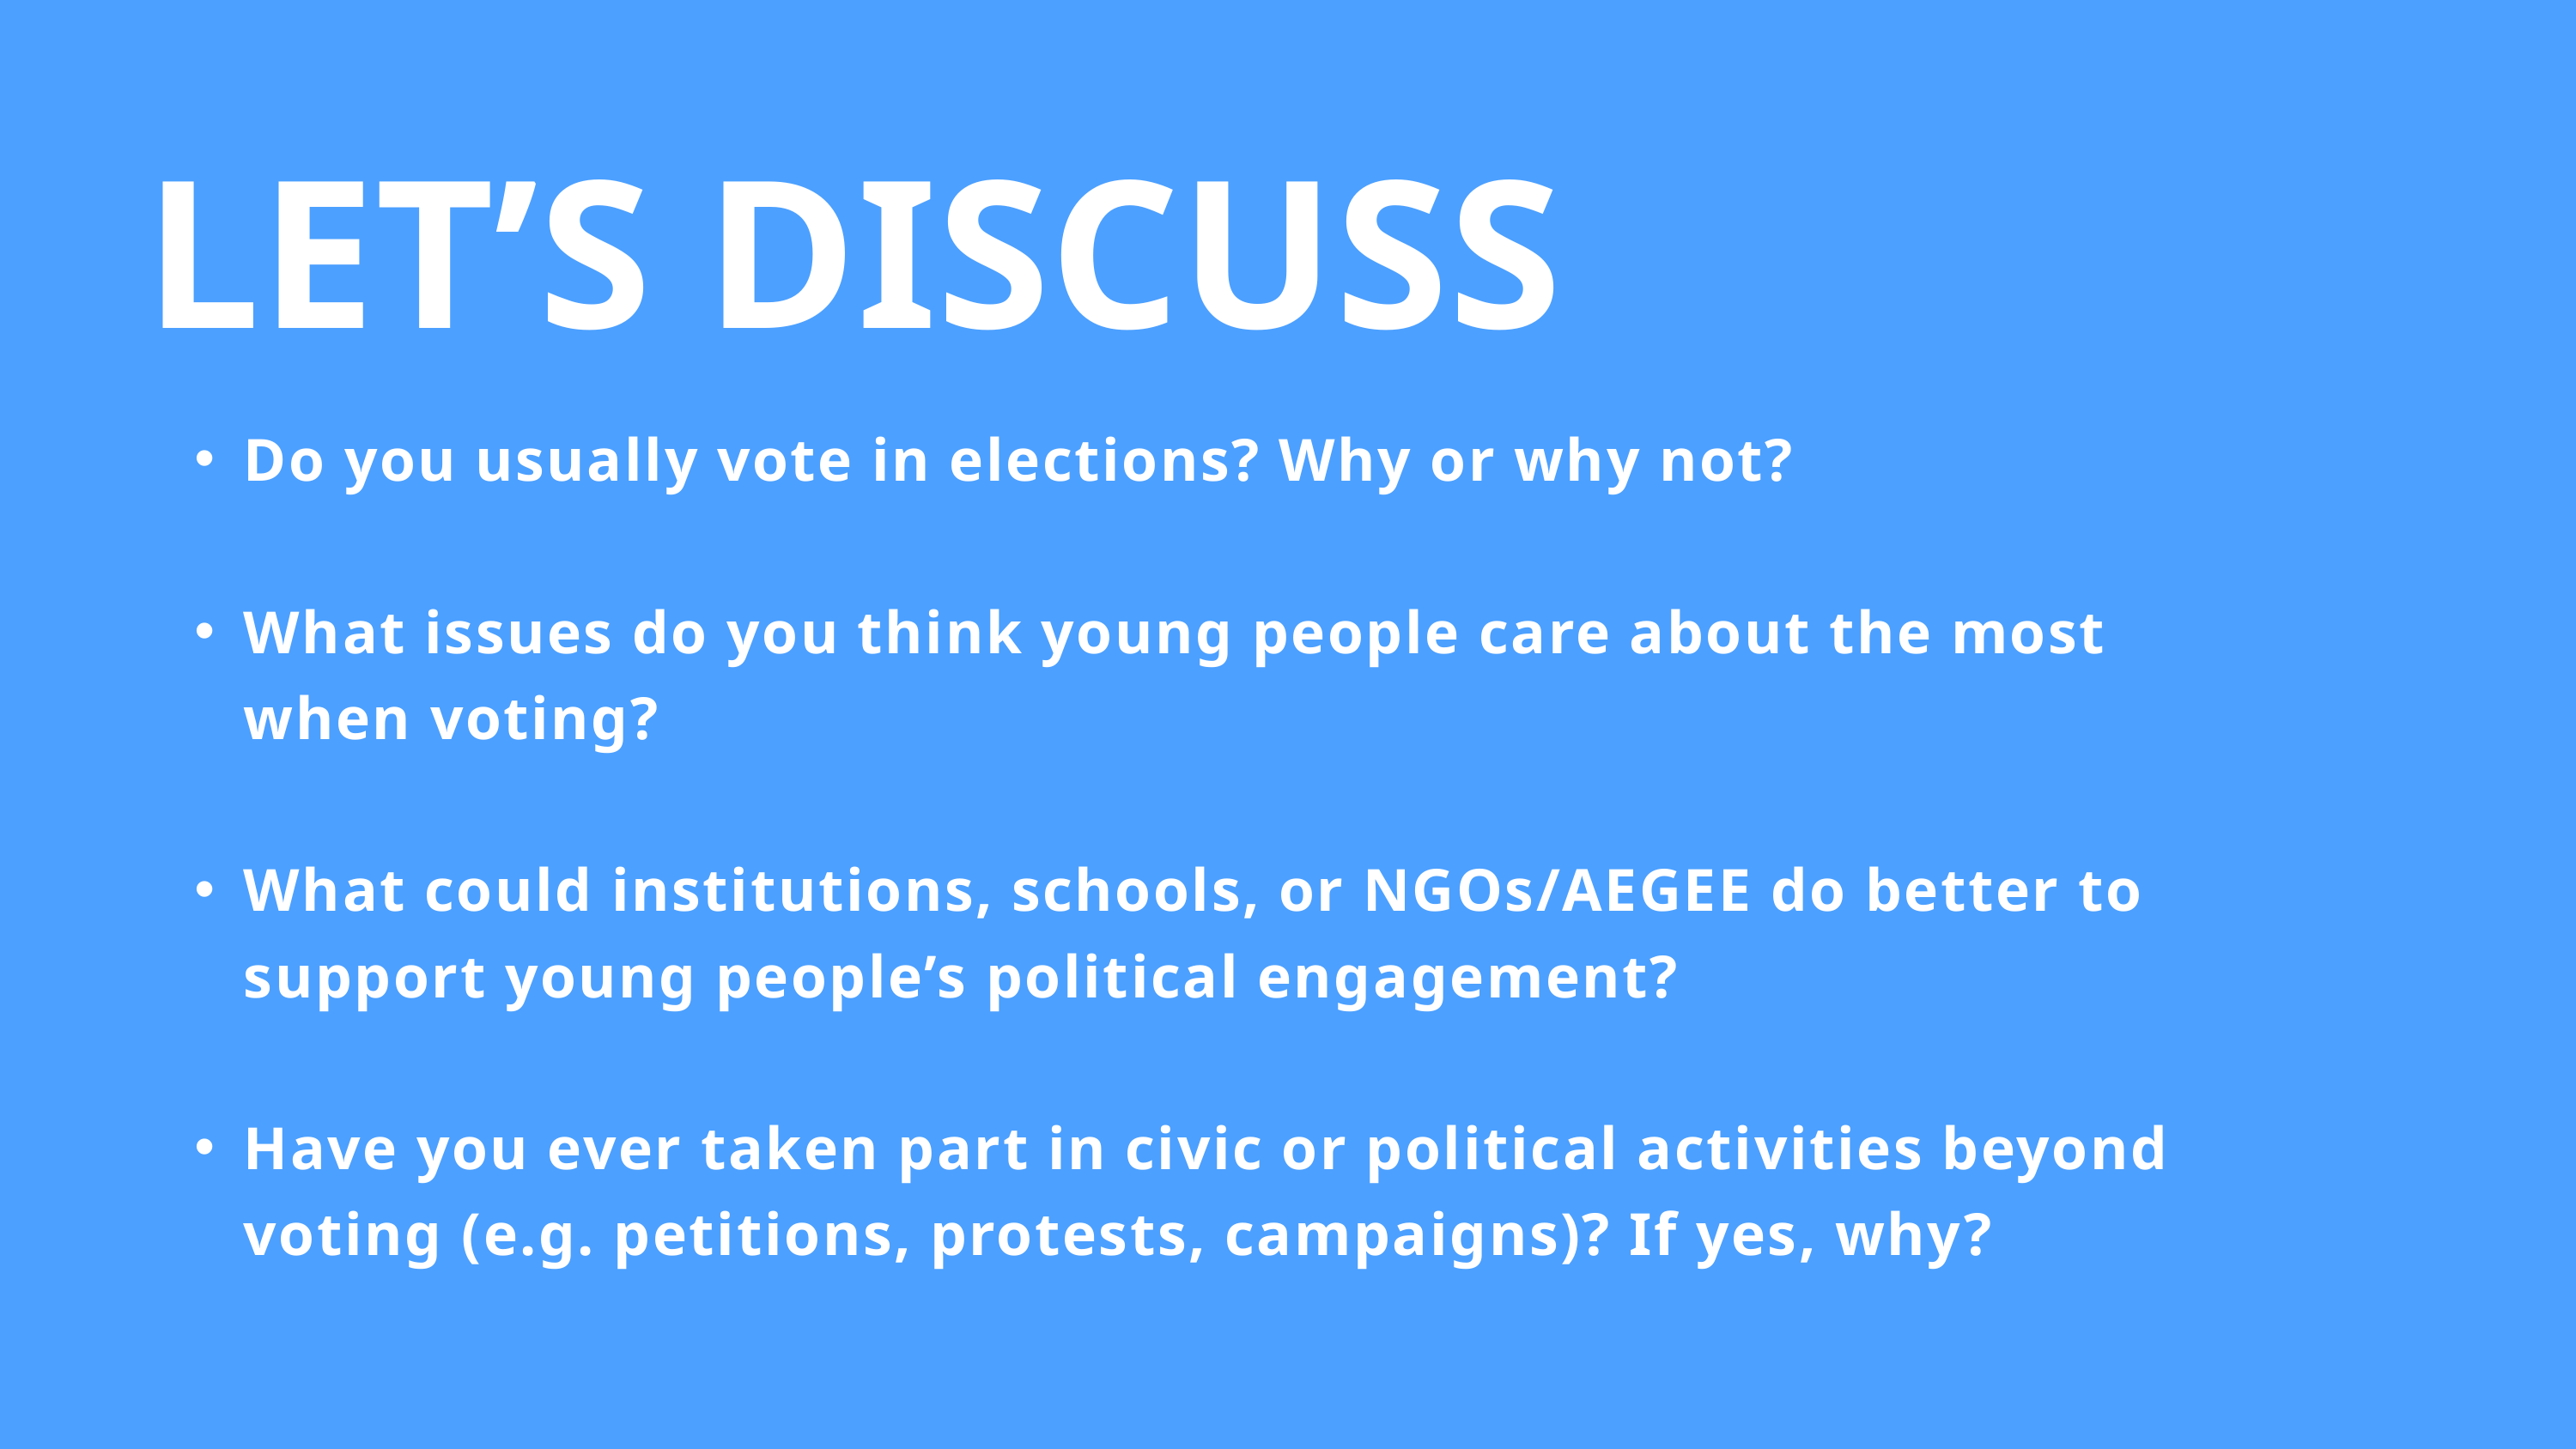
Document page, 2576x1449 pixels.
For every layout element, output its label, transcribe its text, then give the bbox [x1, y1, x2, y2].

text_box LET’S DISCUSS [144, 205, 1679, 370]
text_box Do you usually vote in elections? Why or why not? What issues do you think young people care about the most when voting? What could institutions, schools, or NGOs/AEGEE do better to support young people’s political engagement? Have you ever taken part in civic or political activities beyond voting (e.g. petitions, protests, campaigns)? If yes, why? [144, 406, 2296, 1268]
